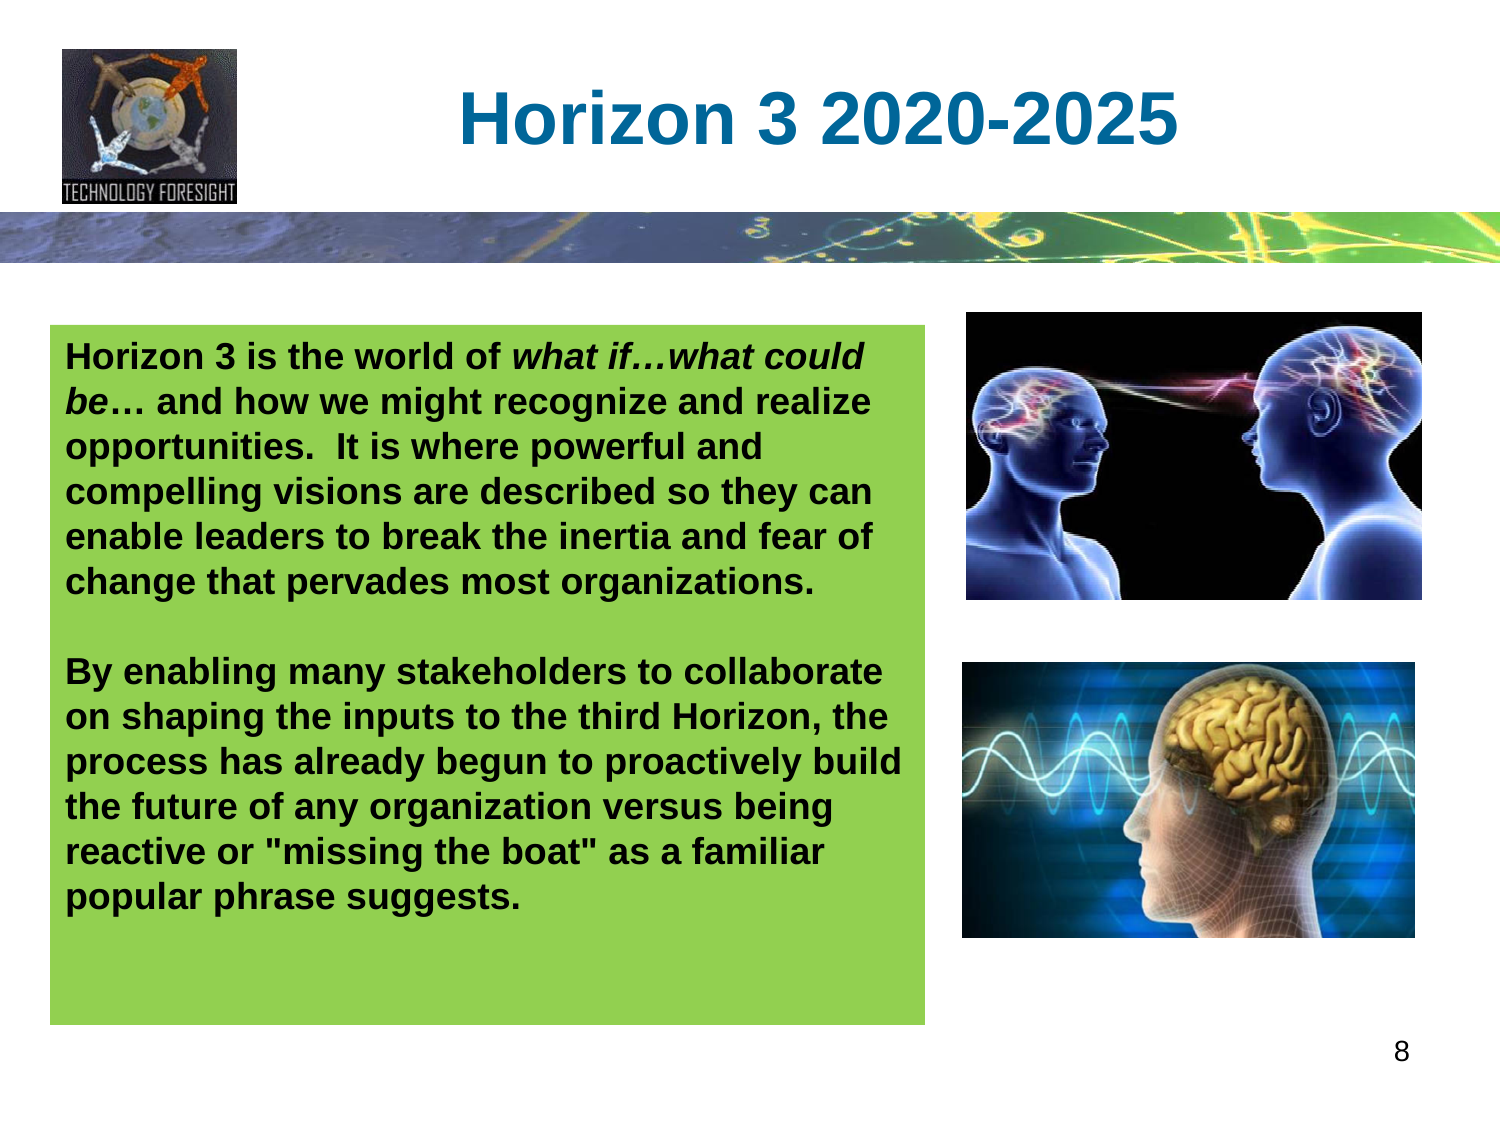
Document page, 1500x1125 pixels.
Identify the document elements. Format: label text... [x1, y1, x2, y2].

picture [965, 312, 1422, 601]
slide_number 8 [1074, 1024, 1426, 1103]
picture [1139, 670, 1152, 675]
picture [0, 212, 1500, 263]
picture [1408, 918, 1415, 927]
picture [962, 662, 1415, 938]
list Horizon 3 is the world of what if…what could be… and how we might recognize and realize opportunities. It is where powerful and compelling visions are described so they can enable leaders to break the inertia and fear of change that pervades most organizations. By enabling many stakeholders to collaborate on shaping the inputs to the third Horizon, the process has already begun to proactively build the future of any organization versus being reactive or "missing the boat" as a familiar popular phrase suggests. [50, 324, 925, 1025]
title Horizon 3 2020-2025 [387, 37, 1250, 193]
picture [62, 49, 237, 204]
